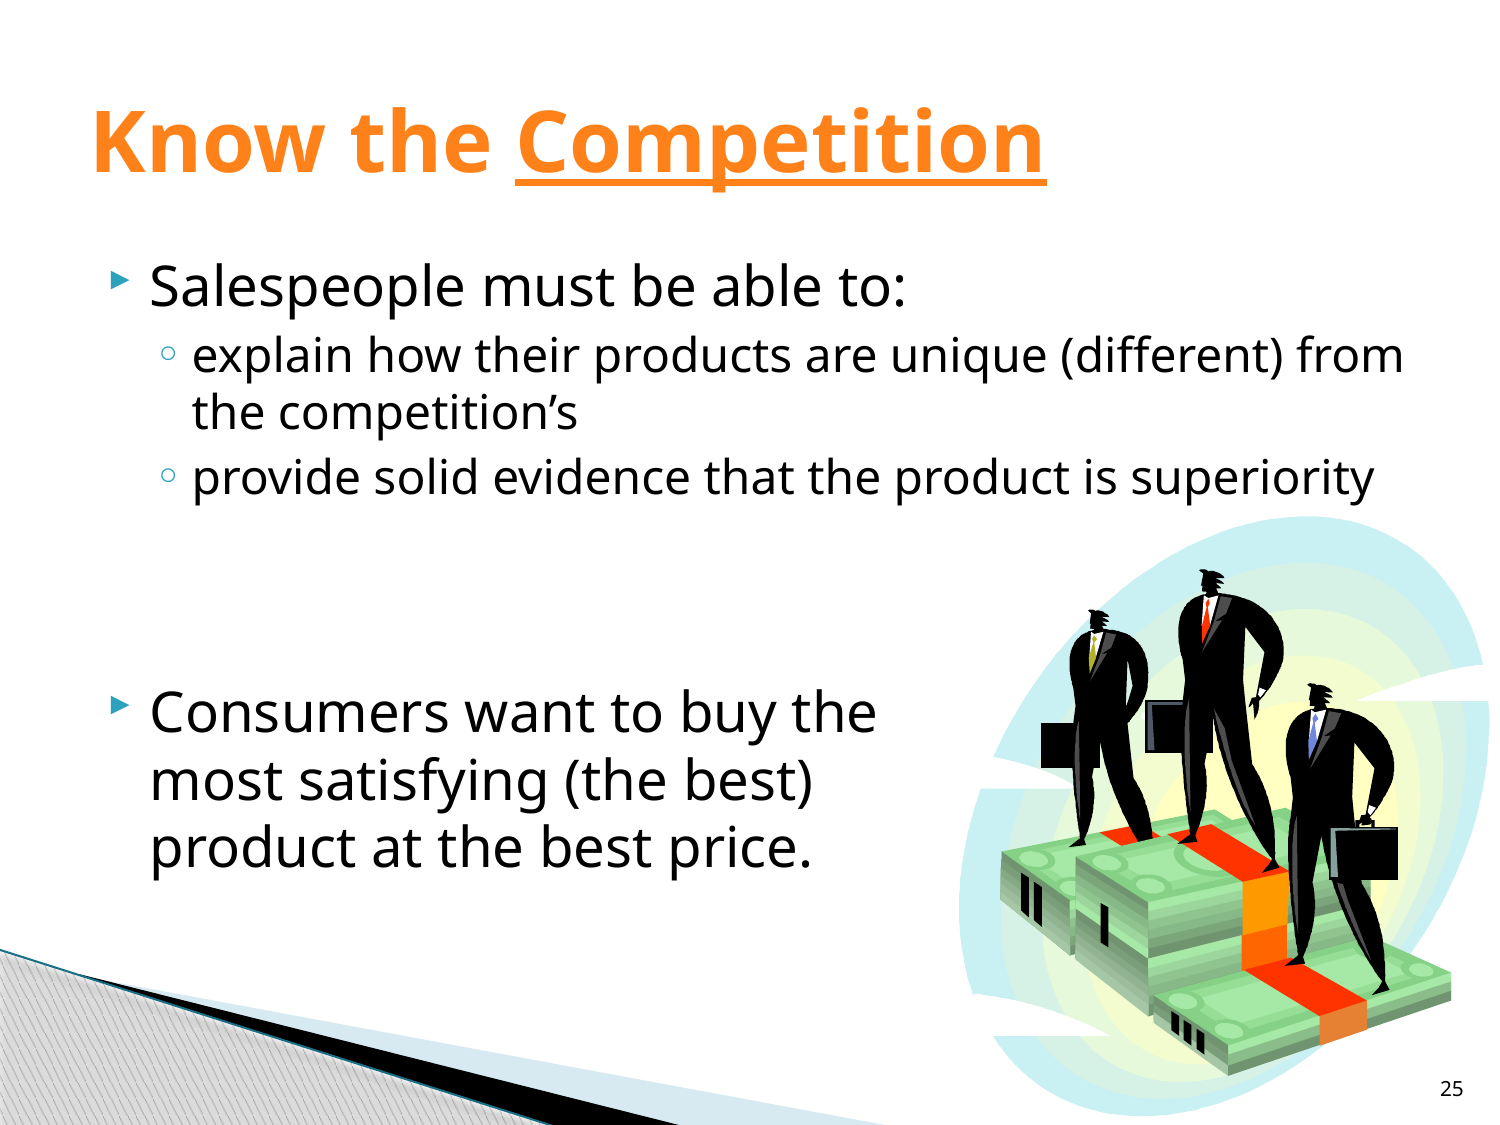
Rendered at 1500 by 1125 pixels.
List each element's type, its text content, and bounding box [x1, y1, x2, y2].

list Salespeople must be able to: explain how their products are unique (different) from the competition’s provide solid evidence that the product is superiority Consumers want to buy the most satisfying (the best) product at the best price. [75, 243, 1450, 986]
picture [949, 512, 1500, 1125]
title Know the Competition [75, 45, 1425, 233]
